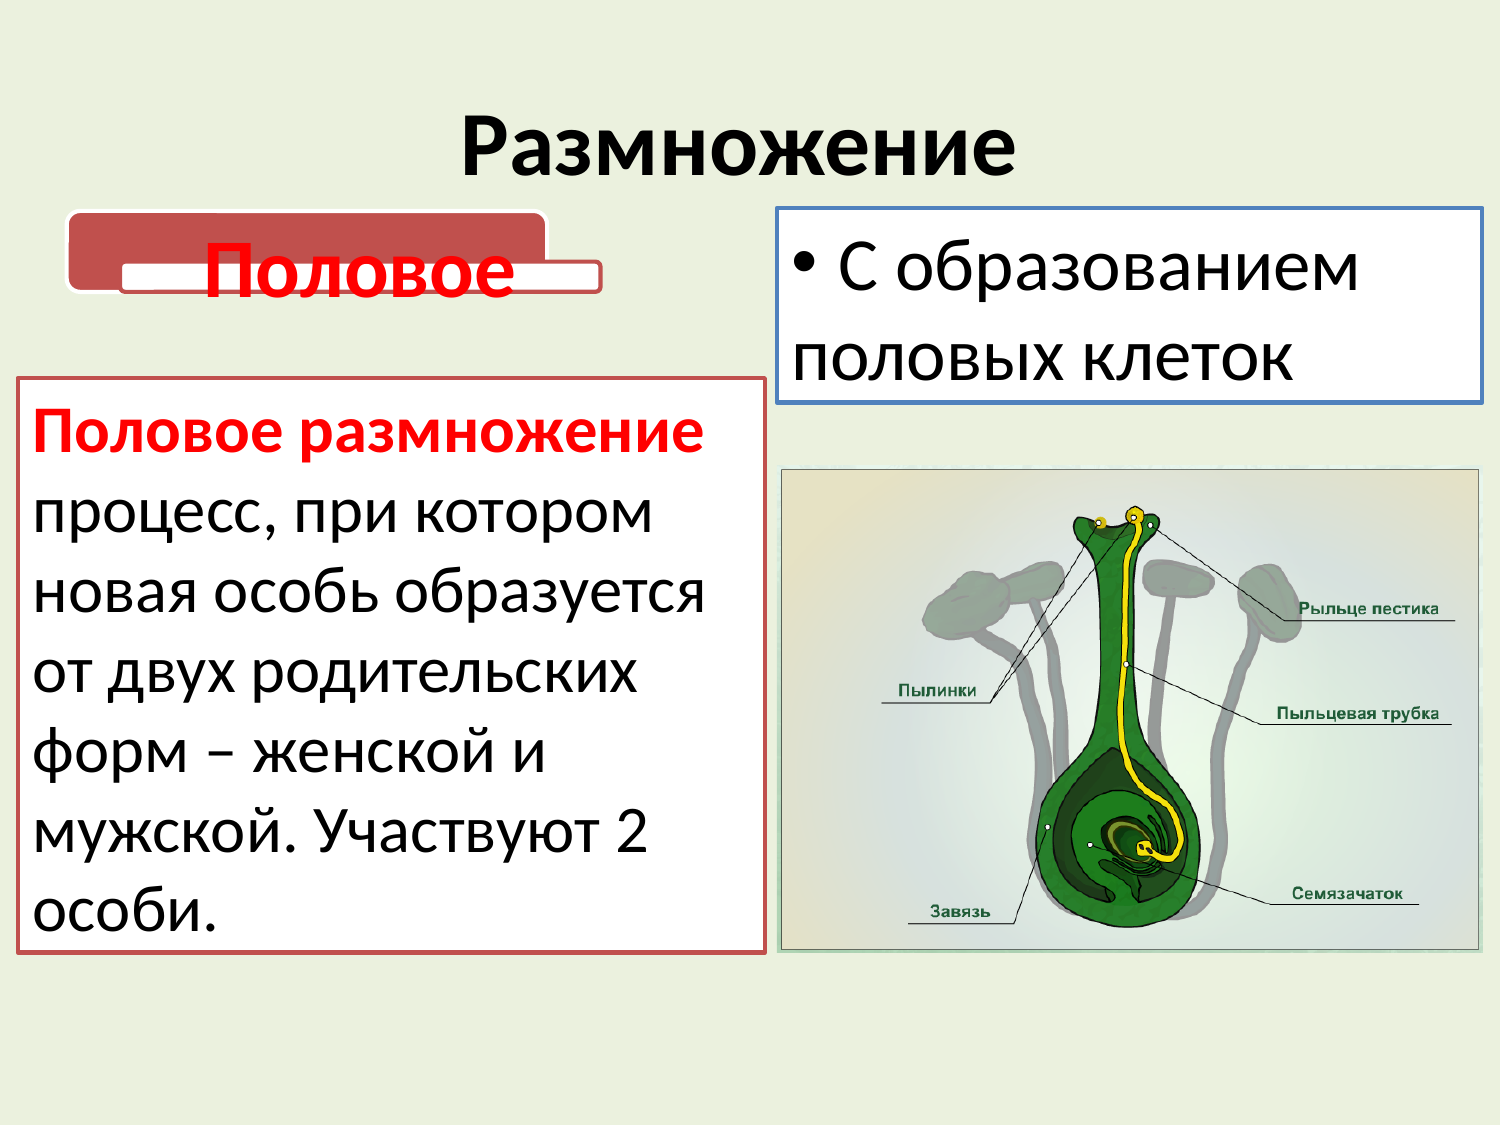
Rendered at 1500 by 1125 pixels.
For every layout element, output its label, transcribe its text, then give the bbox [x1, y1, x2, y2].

title Размножение [75, 45, 1425, 233]
picture [776, 465, 1484, 953]
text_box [0, 210, 668, 398]
text_box Половое размножение процесс, при котором новая особь образуется от двух родительских форм – женской и мужской. Участвуют 2 особи. [16, 376, 767, 955]
text_box С образованием половых клеток [775, 206, 1484, 405]
